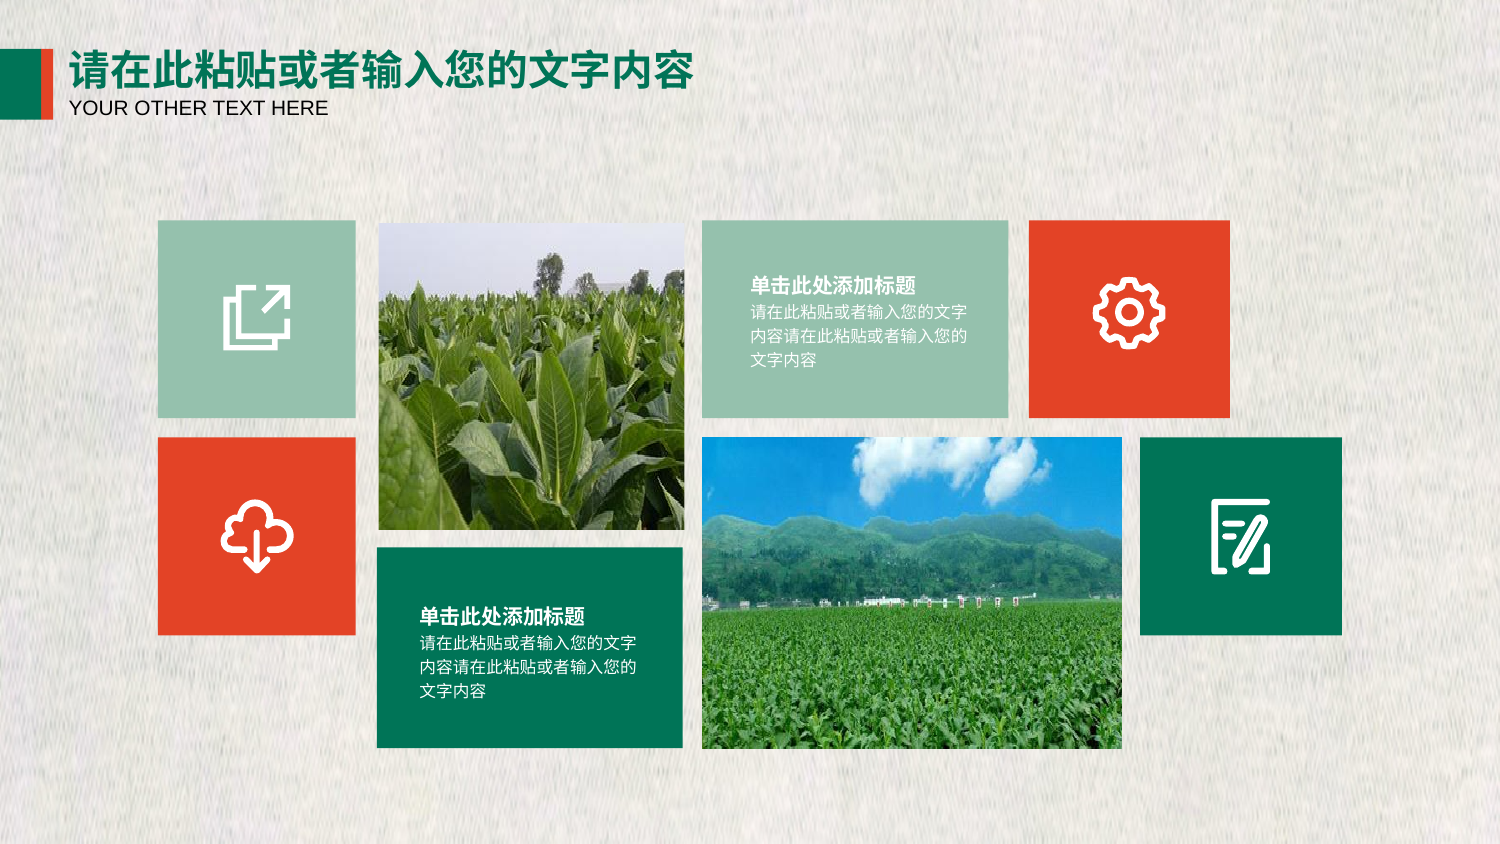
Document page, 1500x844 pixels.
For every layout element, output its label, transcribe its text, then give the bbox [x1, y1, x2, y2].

text_box [1140, 437, 1342, 636]
picture [0, 0, 1500, 844]
text_box [702, 220, 1009, 419]
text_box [0, 48, 54, 120]
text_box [1211, 498, 1270, 575]
text_box 单击此处添加标题 请在此粘贴或者输入您的文字内容请在此粘贴或者输入您的文字内容 [419, 598, 644, 701]
text_box YOUR OTHER TEXT HERE [54, 86, 344, 127]
text_box [378, 223, 685, 530]
text_box [702, 437, 1122, 749]
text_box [220, 499, 294, 574]
text_box 单击此处添加标题 请在此粘贴或者输入您的文字内容请在此粘贴或者输入您的文字内容 [750, 268, 975, 370]
text_box [376, 547, 683, 749]
text_box [1028, 220, 1230, 419]
text_box [157, 437, 356, 636]
text_box [157, 220, 356, 419]
text_box 请在此粘贴或者输入您的文字内容 [54, 36, 711, 102]
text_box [1092, 276, 1166, 350]
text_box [223, 284, 291, 351]
